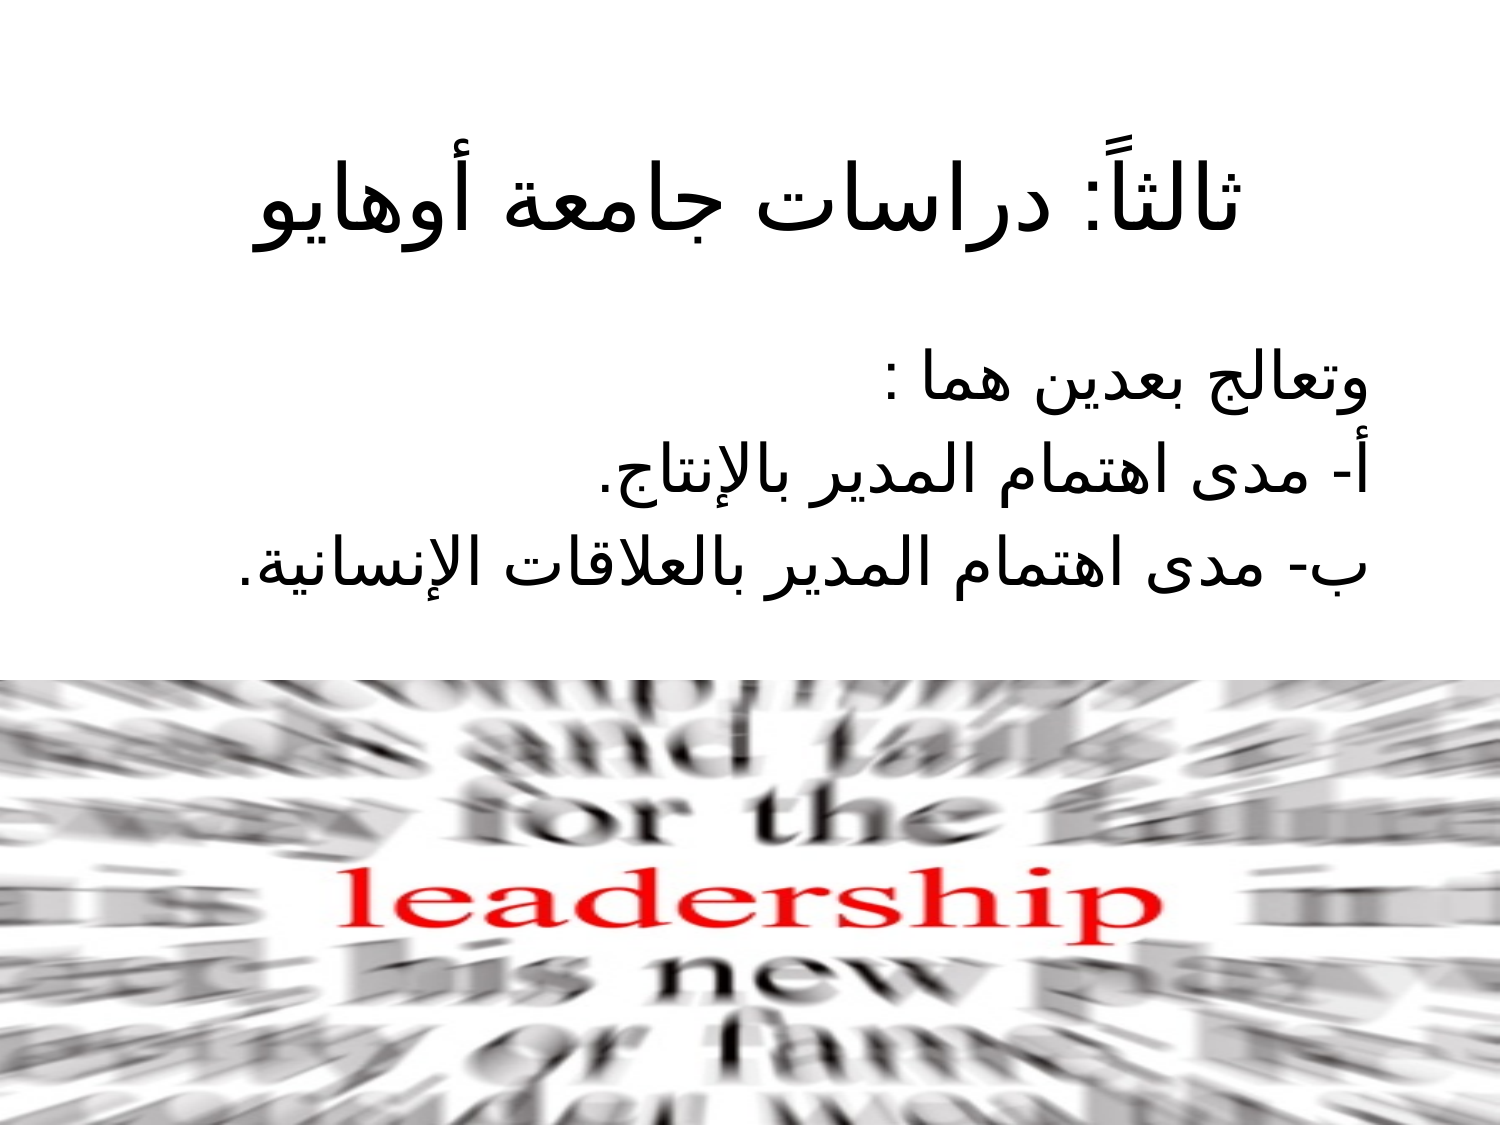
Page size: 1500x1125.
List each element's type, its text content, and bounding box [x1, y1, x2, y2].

list وتعالج بعدين هما : أ- مدى اهتمام المدير بالإنتاج. ب- مدى اهتمام المدير بالعلاقات الإنسانية. [112, 324, 1388, 679]
picture [0, 680, 1500, 1125]
title ثالثاً: دراسات جامعة أوهايو [112, 99, 1388, 288]
